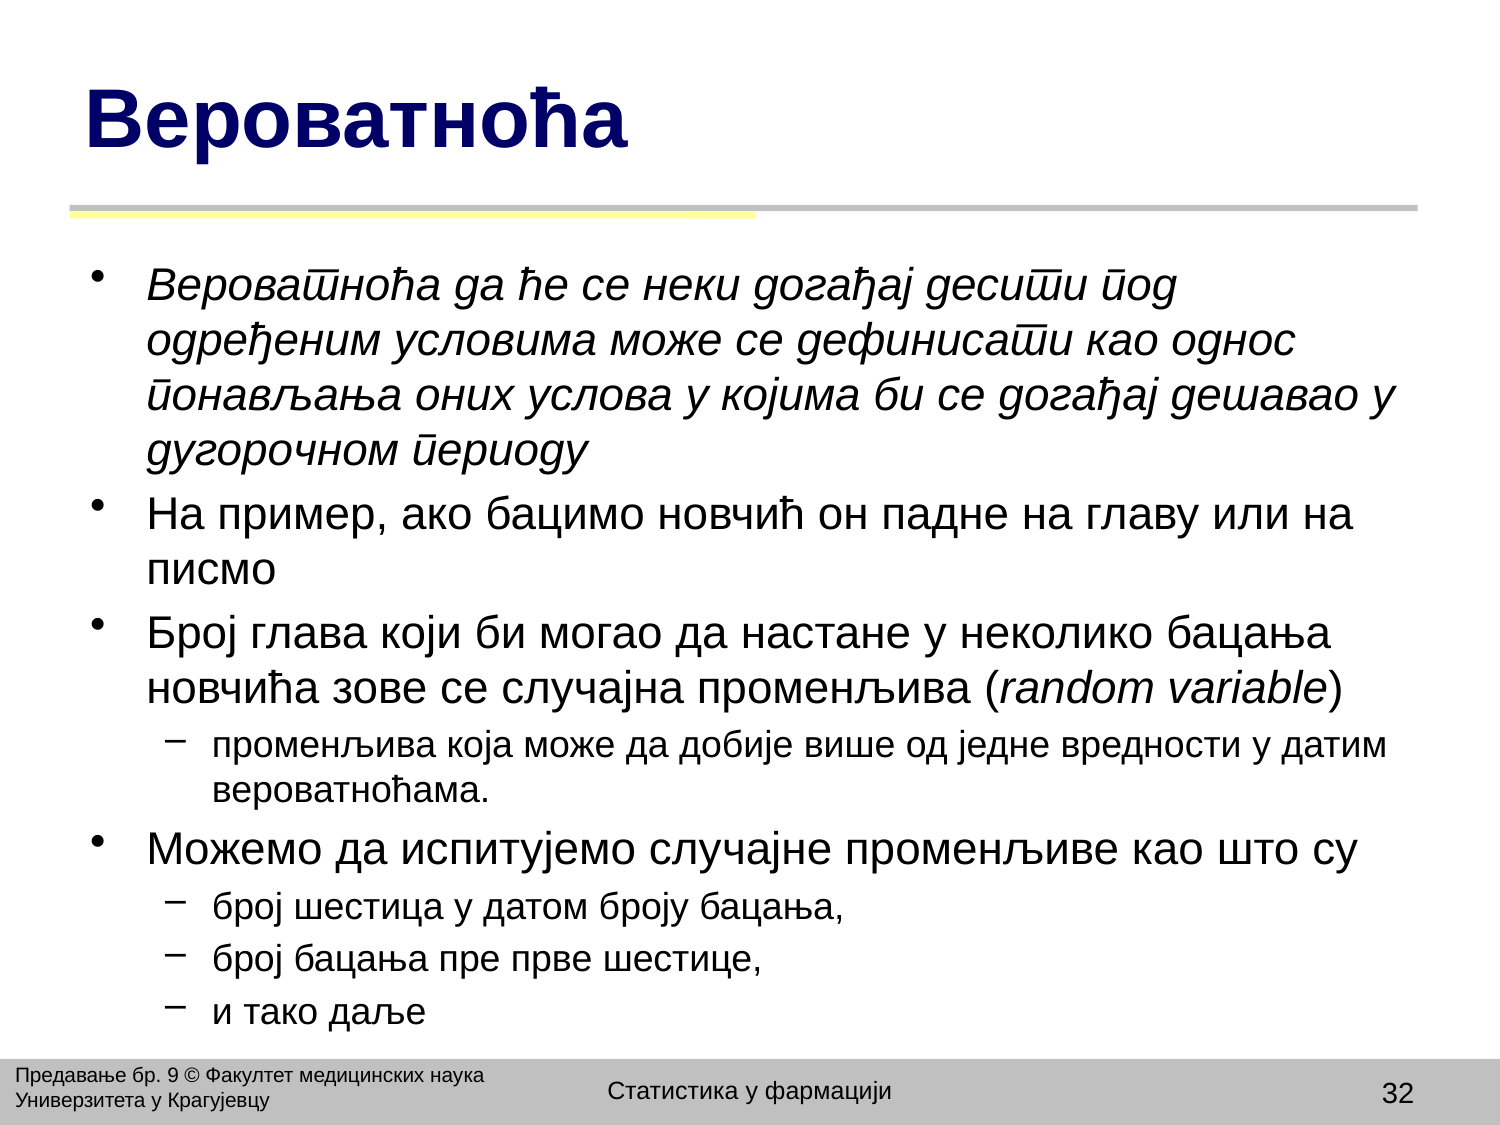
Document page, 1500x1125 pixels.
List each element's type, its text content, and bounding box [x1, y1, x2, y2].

slide_number Предавање бр. 9 © Факултет медицинских наука Универзитета у Крагујевцу [0, 1053, 609, 1108]
footer Статистика у фармацији [512, 1066, 988, 1125]
list Вероватноћа да ће се неки догађај десити под одређеним условима може се дефинисати као однос понављања оних услова у којима би се догађај дешавао у дугорочном периоду На пример, ако бацимо новчић он падне на главу или на писмо Број глава који би могао да настане у неколико бацања новчића зове се случајна променљива (random variable) променљива која може да добије више од једне вредности у датим вероватноћама. Mожемо да испитујемо случајне променљиве као што су број шестица у датом броју бацања, број бацања пре прве шестице, и тако даље [74, 246, 1426, 1023]
slide_number 32 [1079, 1066, 1430, 1125]
title Вероватноћа [69, 19, 1426, 208]
